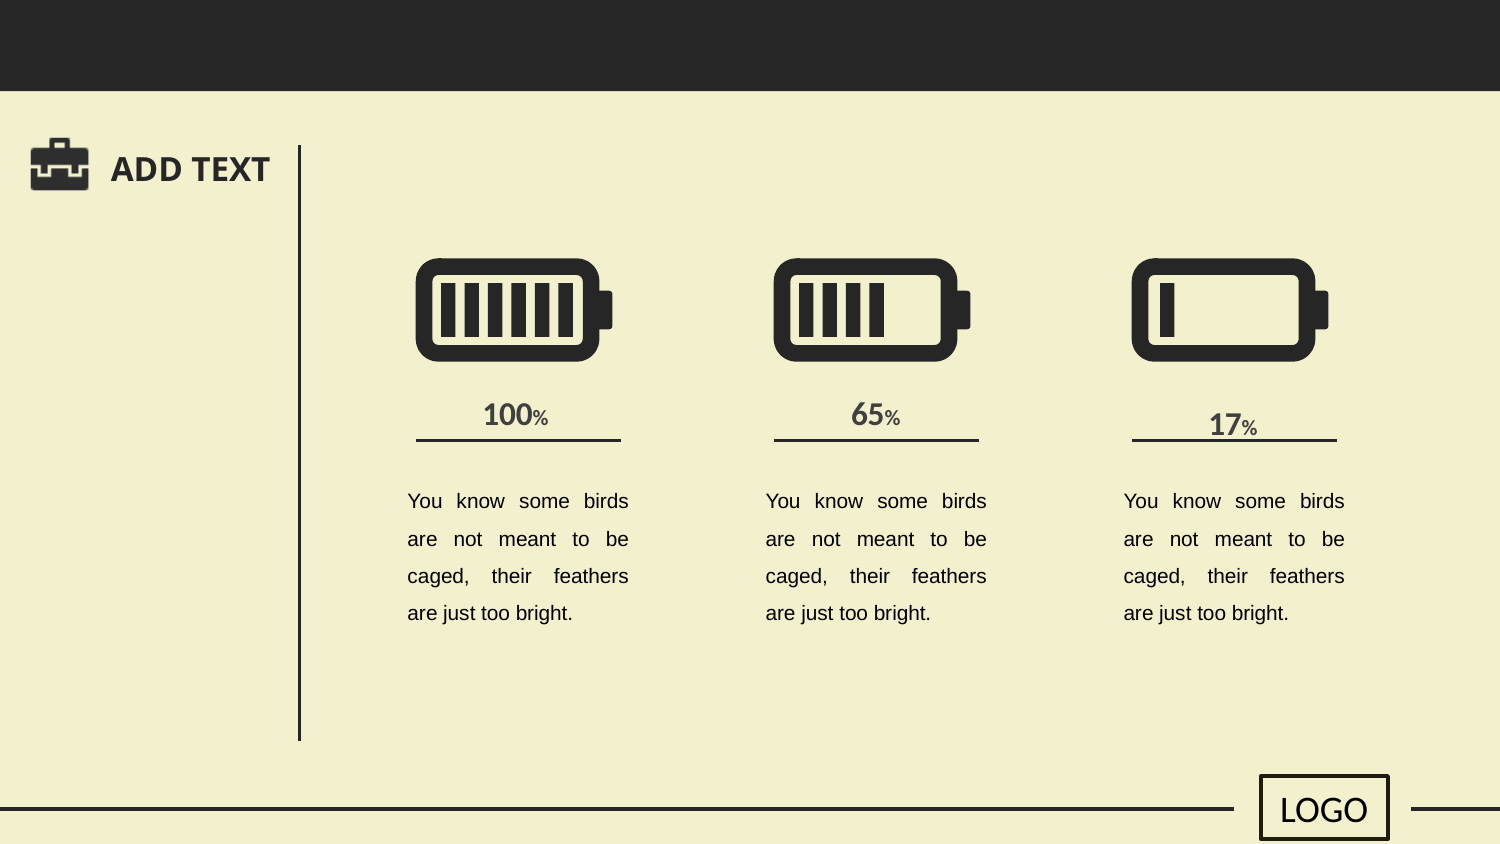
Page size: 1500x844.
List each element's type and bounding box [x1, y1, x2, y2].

text_box [392, 266, 644, 635]
text_box [0, 0, 1500, 840]
text_box [1108, 266, 1360, 635]
text_box [750, 266, 1002, 635]
